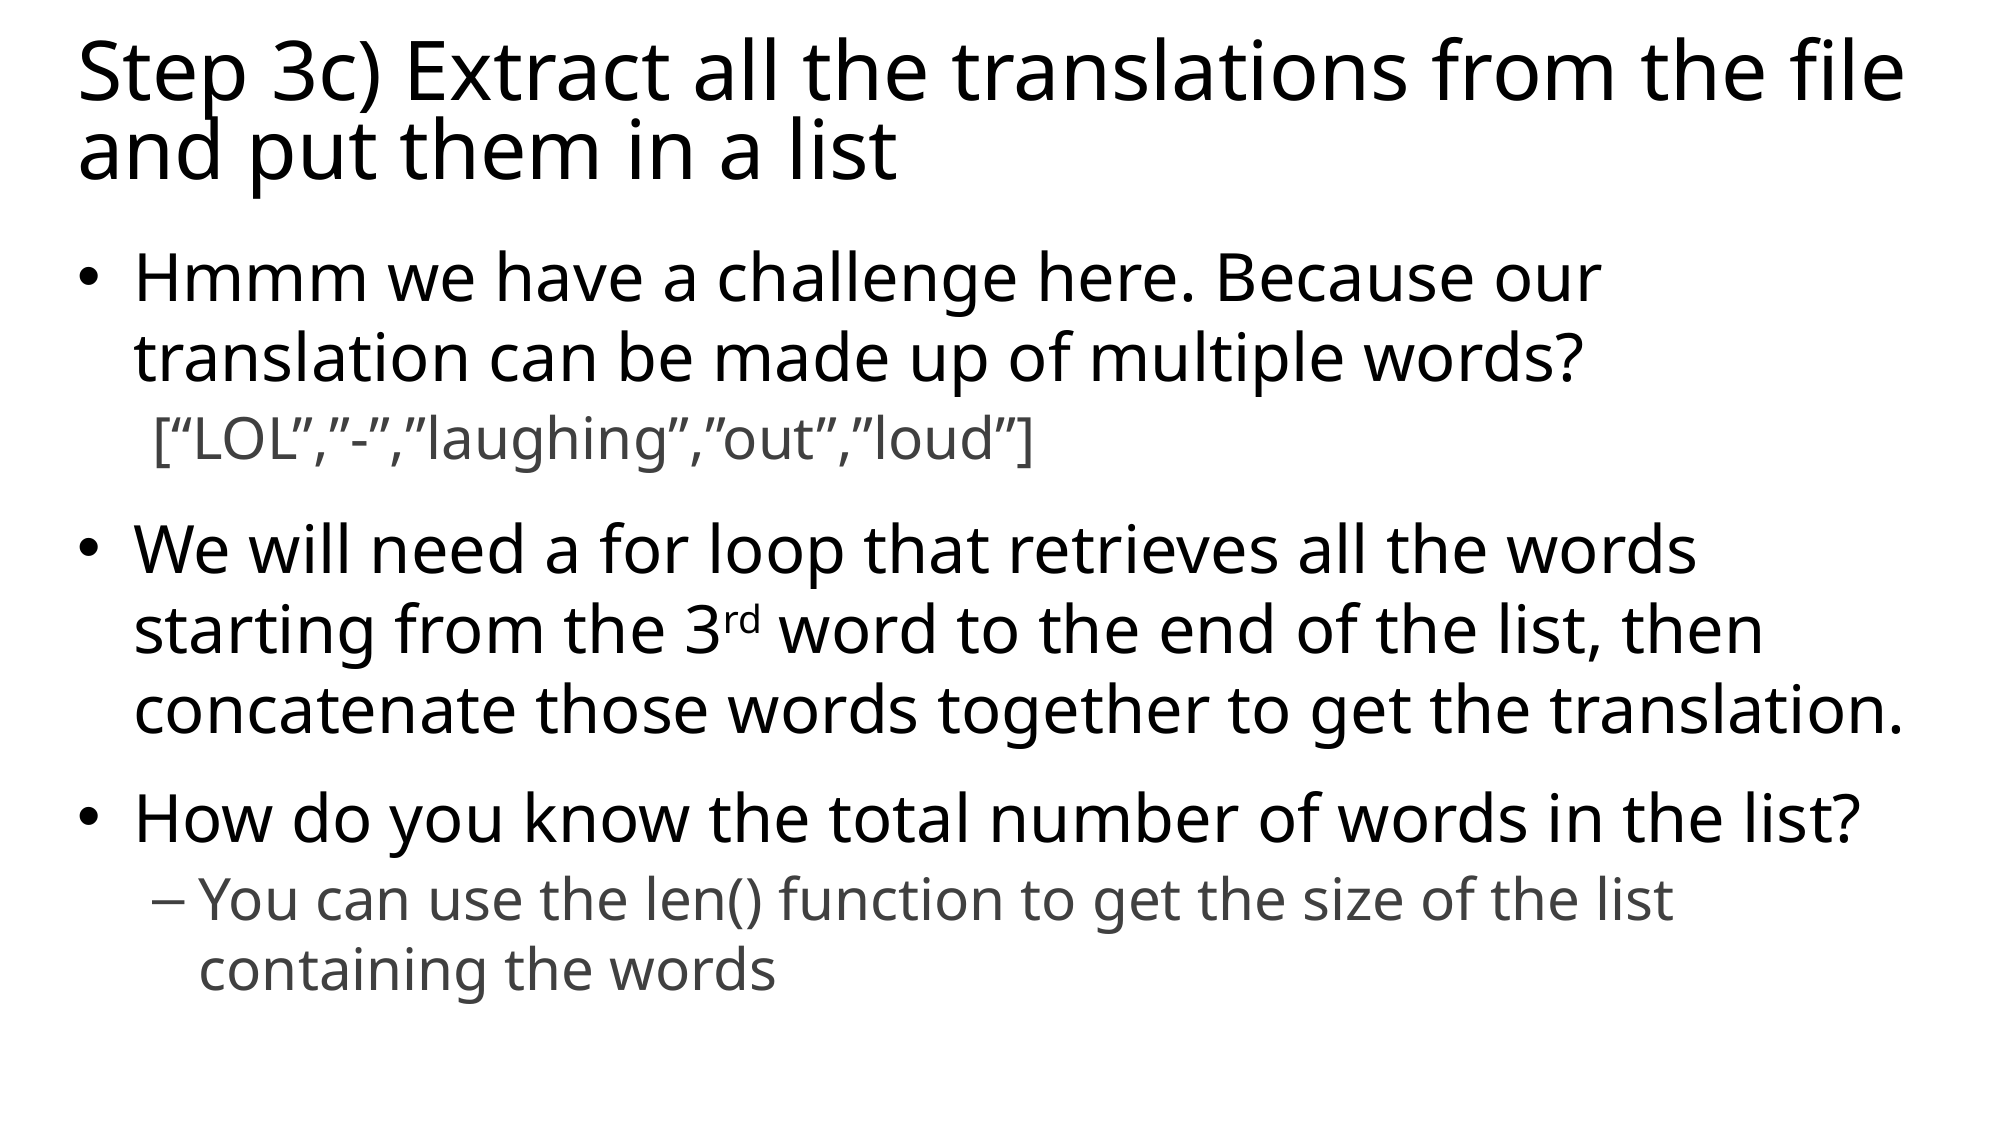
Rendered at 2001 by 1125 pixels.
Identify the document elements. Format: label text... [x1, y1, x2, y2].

title Step 3c) Extract all the translations from the file and put them in a list [62, 29, 1953, 205]
list Hmmm we have a challenge here. Because our translation can be made up of multiple words? [“LOL”,”-”,”laughing”,”out”,”loud”] We will need a for loop that retrieves all the words starting from the 3rd word to the end of the list, then concatenate those words together to get the translation. How do you know the total number of words in the list? You can use the len() function to get the size of the list containing the words [62, 227, 1953, 1096]
